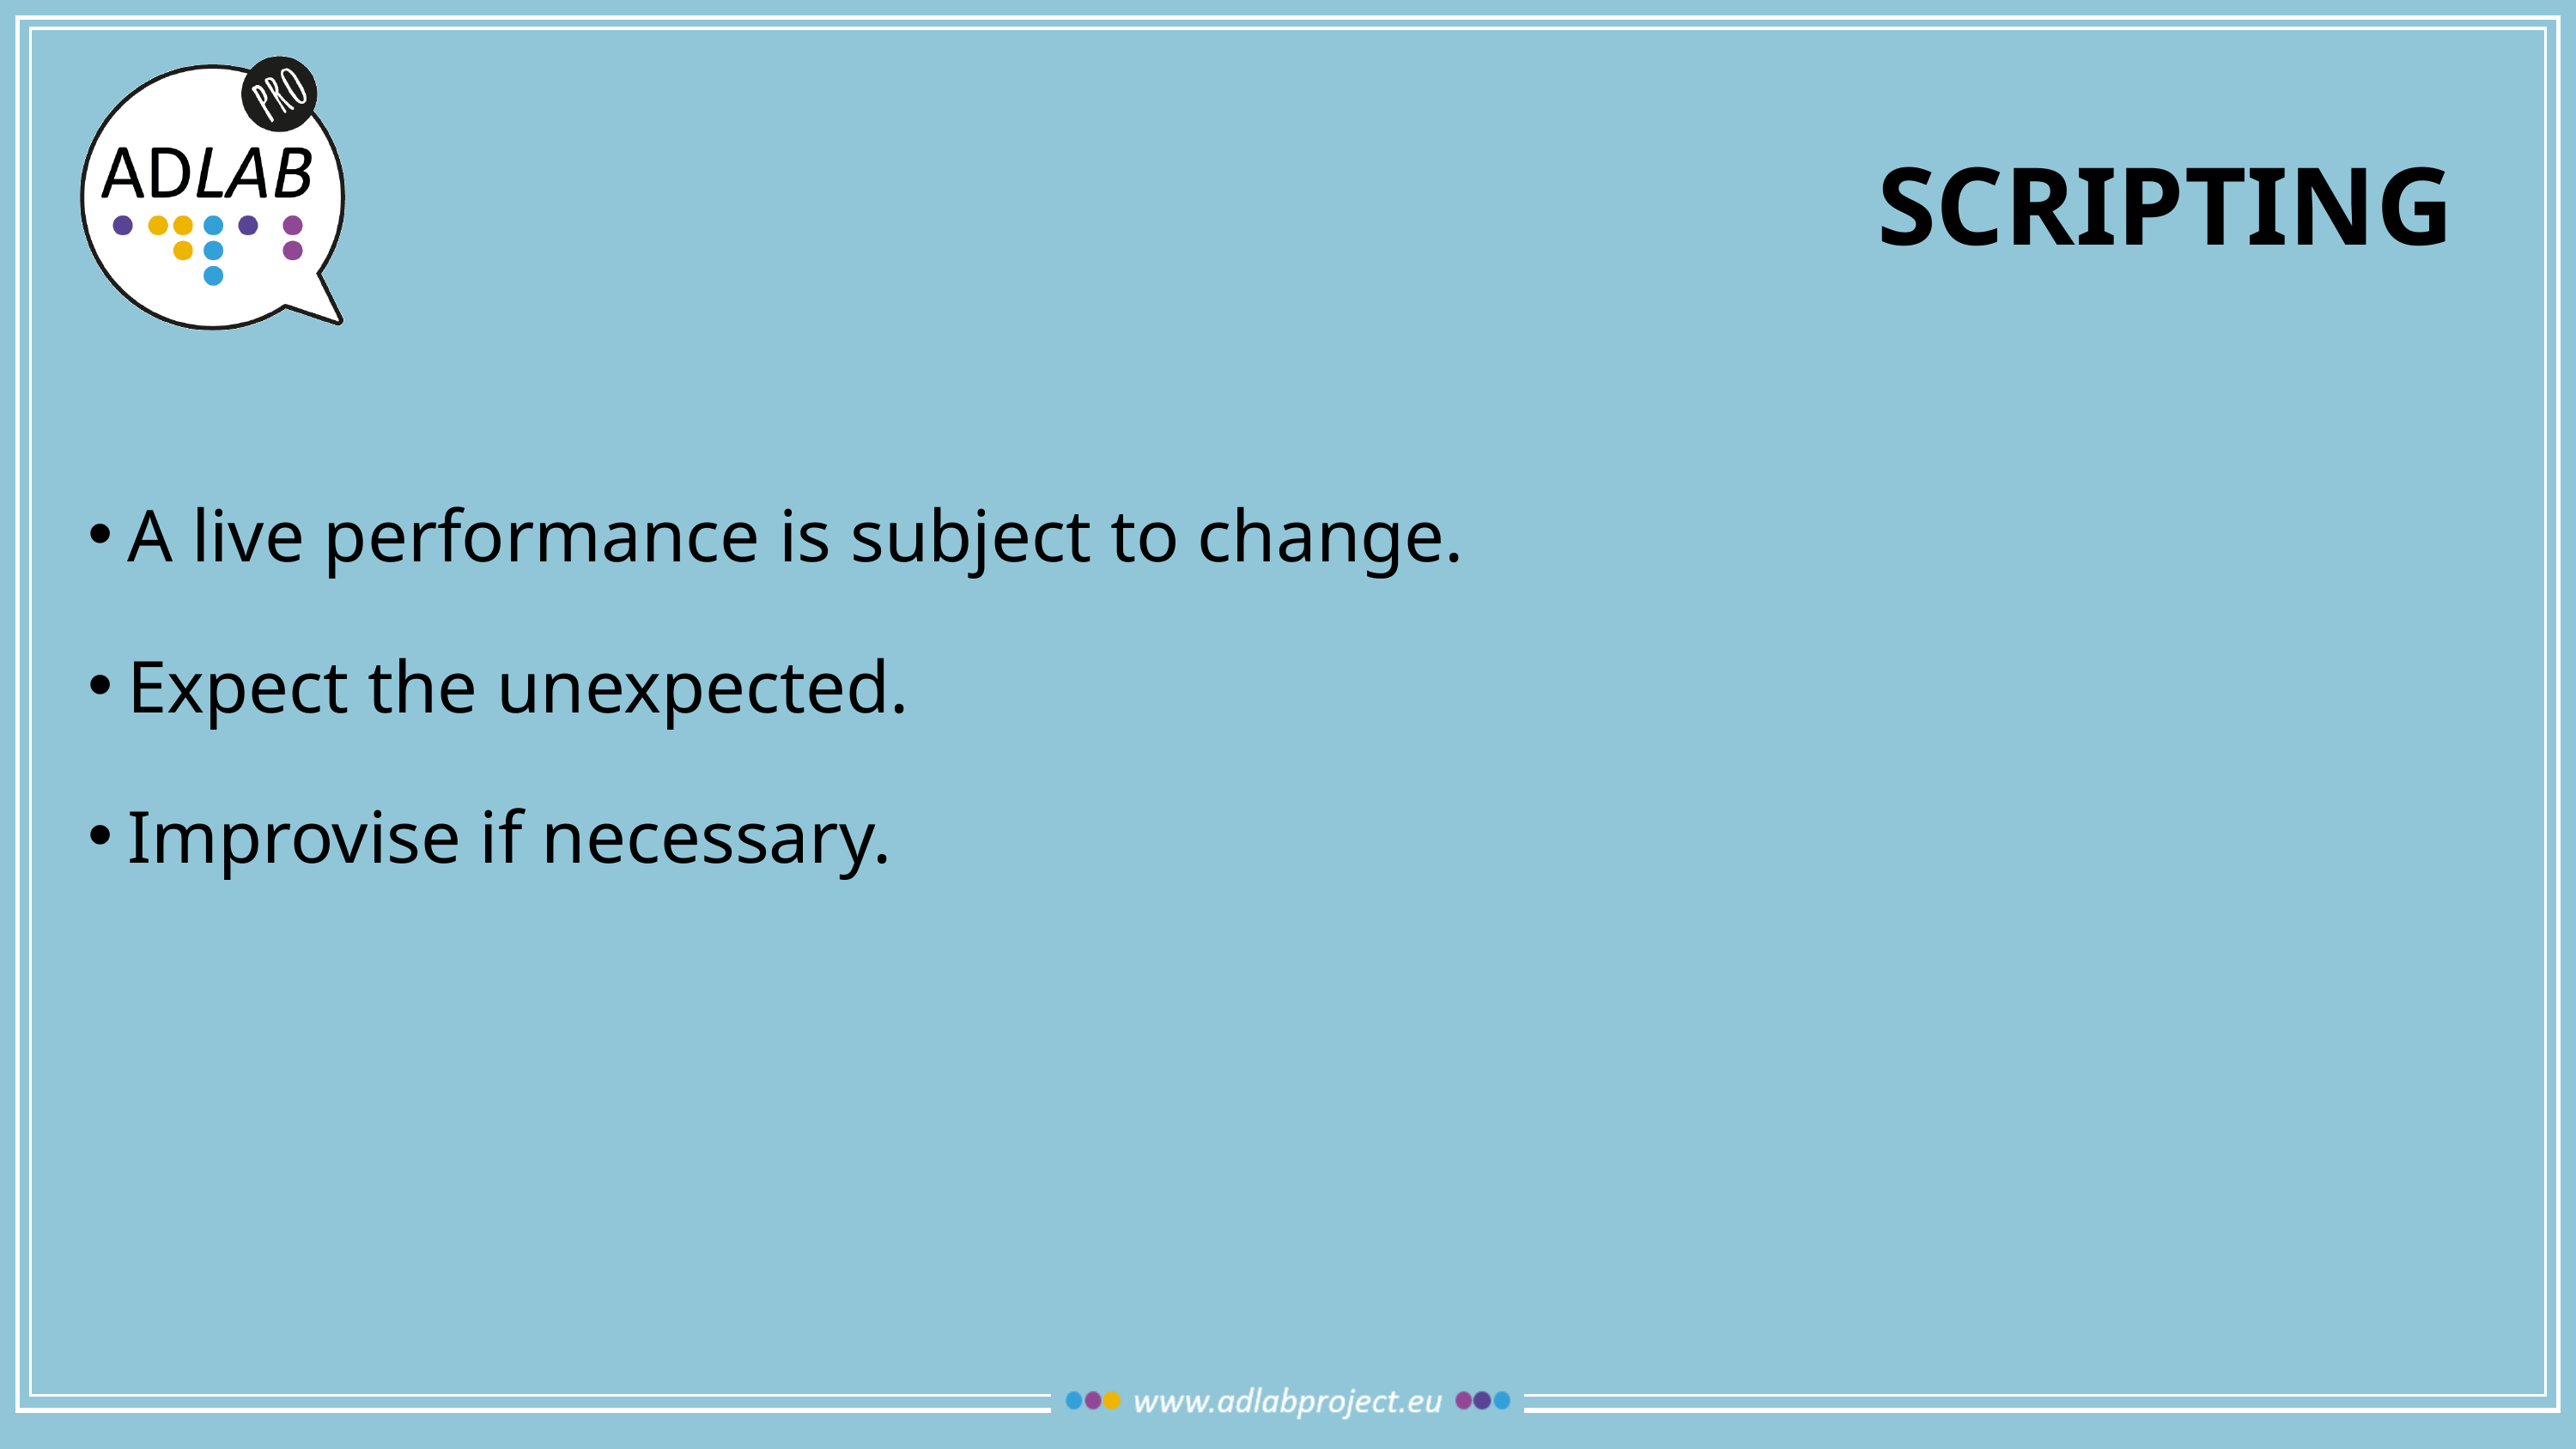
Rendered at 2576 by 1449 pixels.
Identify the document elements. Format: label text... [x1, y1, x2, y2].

picture [1051, 1378, 1524, 1429]
picture [72, 49, 353, 330]
list A live performance is subject to change. Expect the unexpected. Improvise if necessary. [75, 440, 2501, 1122]
title scripting [384, 70, 2467, 351]
